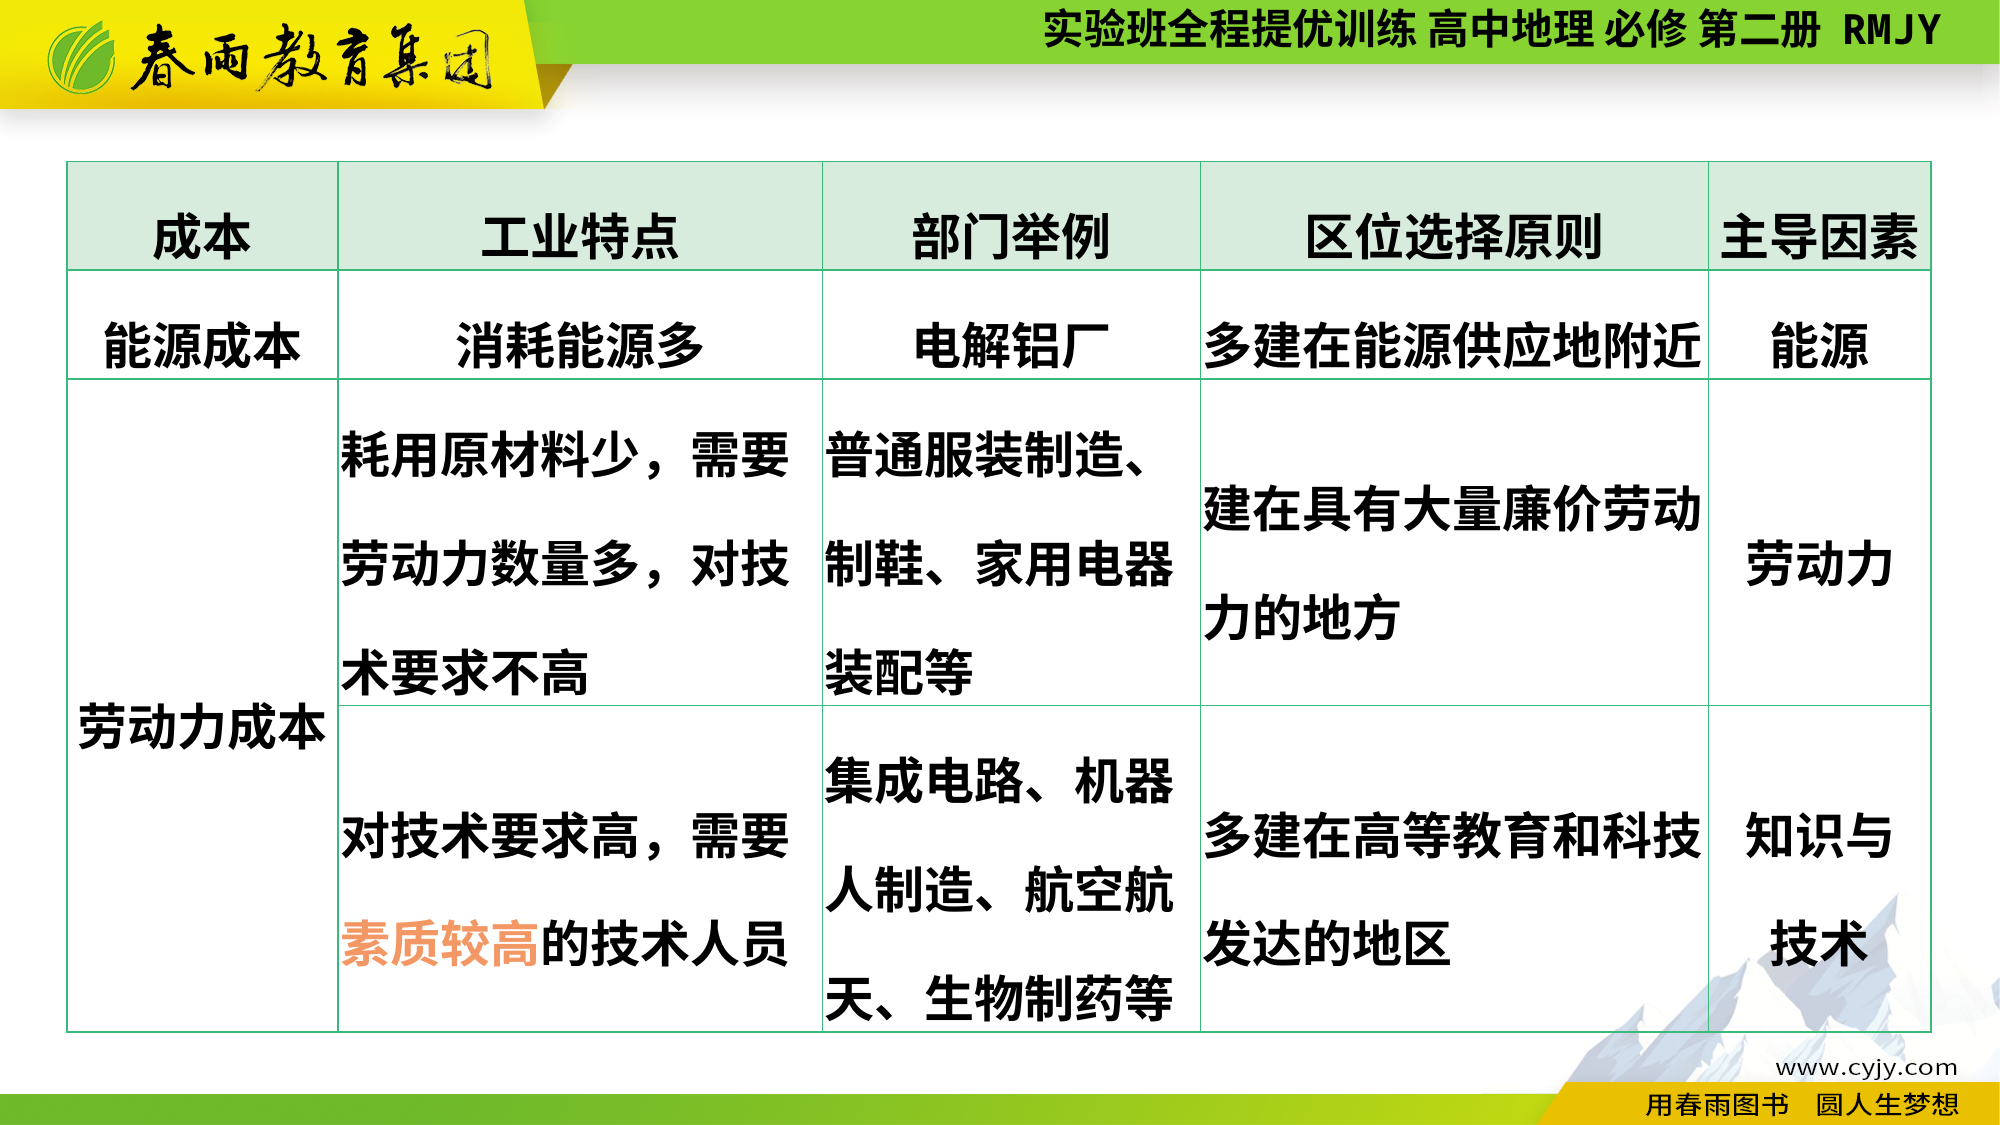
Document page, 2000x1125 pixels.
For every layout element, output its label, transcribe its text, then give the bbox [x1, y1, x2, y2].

table_cell 建在具有大量廉价劳动力的地方 [1201, 380, 1708, 705]
table_header 工业特点 [339, 162, 822, 269]
table_cell 集成电路、机器人制造、航空航天、生物制药等 [823, 706, 1200, 1031]
table_cell 多建在高等教育和科技发达的地区 [1201, 706, 1708, 1031]
table_cell 能源成本 [68, 271, 337, 378]
table_cell 知识与 技术 [1709, 706, 1930, 1031]
table_cell 耗用原材料少，需要劳动力数量多，对技术要求不高 [339, 380, 822, 705]
table_header 主导因素 [1709, 162, 1930, 269]
table_cell 电解铝厂 [823, 271, 1200, 378]
table_cell 劳动力 [1709, 380, 1930, 705]
table_cell 多建在能源供应地附近 [1201, 271, 1708, 378]
table_cell 普通服装制造、制鞋、家用电器装配等 [823, 380, 1200, 705]
table_header 部门举例 [823, 162, 1200, 269]
table_header 区位选择原则 [1201, 162, 1708, 269]
table_header 成本 [68, 162, 337, 269]
table_cell 劳动力成本 [68, 380, 337, 1031]
table_cell 消耗能源多 [339, 271, 822, 378]
table_cell 能源 [1709, 271, 1930, 378]
picture [0, 0, 2000, 1125]
table_cell 对技术要求高，需要素质较高的技术人员 [339, 706, 822, 1031]
